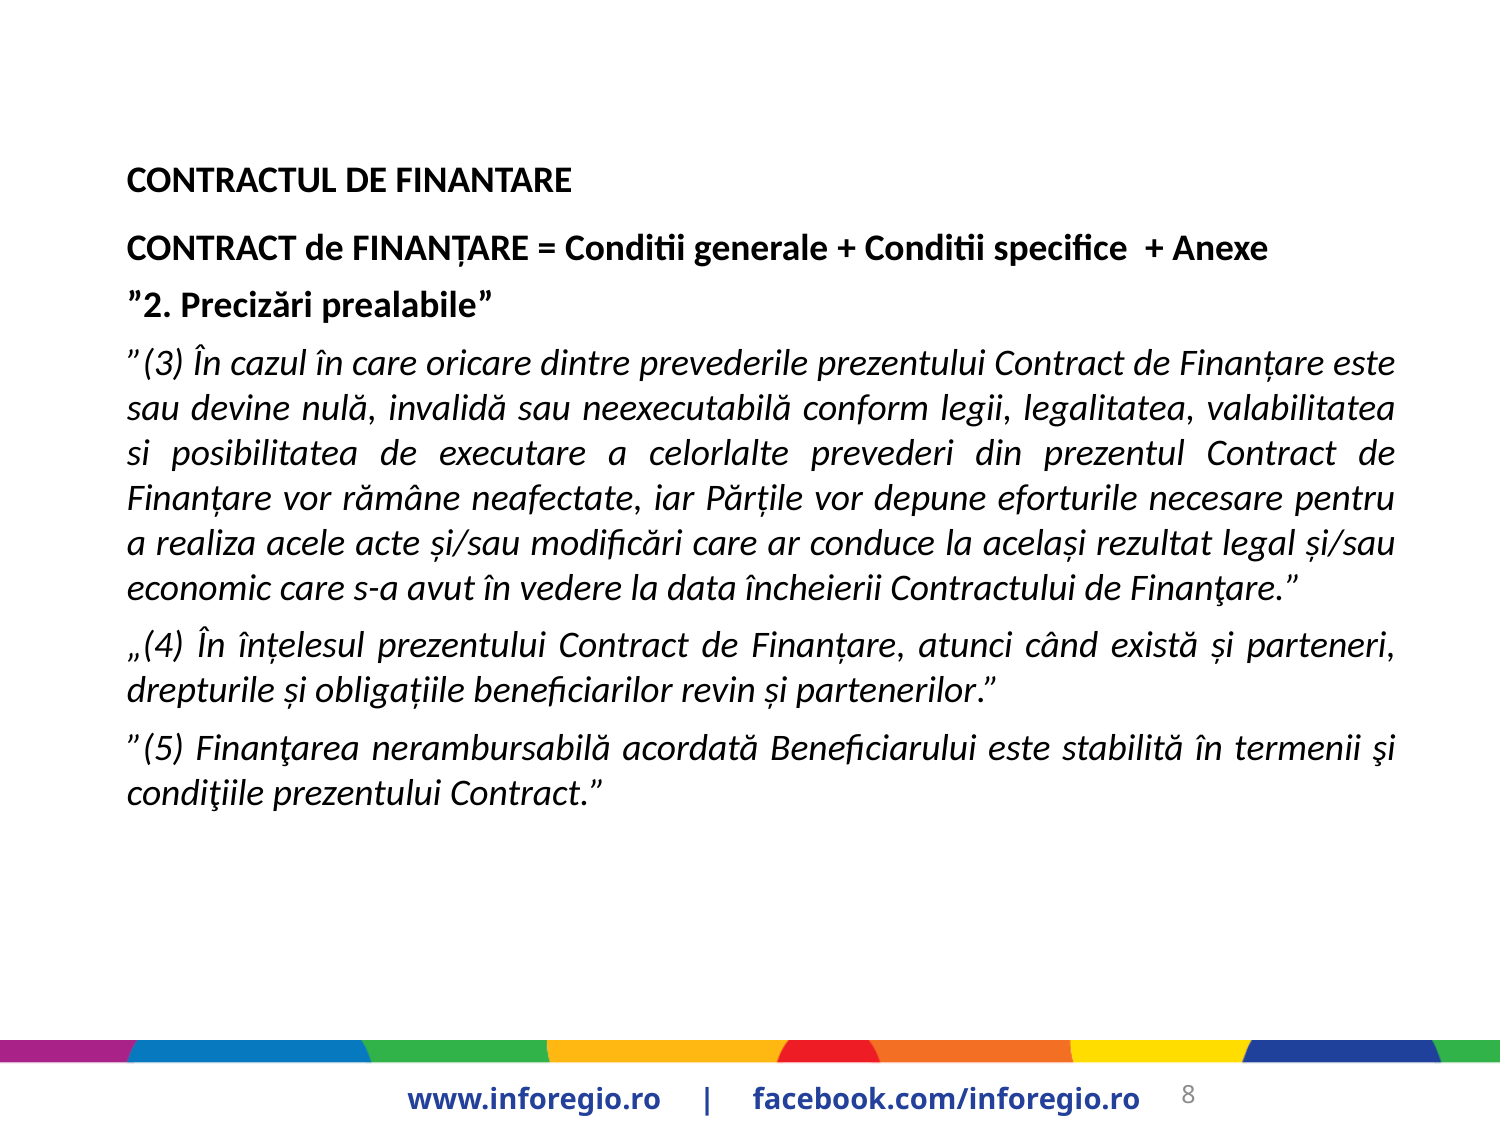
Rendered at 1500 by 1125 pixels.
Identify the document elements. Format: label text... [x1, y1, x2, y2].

picture [0, 1040, 1500, 1066]
slide_number 8 [1139, 1075, 1211, 1125]
text_box www.inforegio.ro | facebook.com/inforegio.ro [392, 1075, 1156, 1123]
text_box CONTRACTUL DE FINANTARE CONTRACT de FINANȚARE = Conditii generale + Conditii specifice + Anexe ”2. Precizări prealabile” ”(3) În cazul în care oricare dintre prevederile prezentului Contract de Finanțare este sau devine nulă, invalidă sau neexecutabilă conform legii, legalitatea, valabilitatea si posibilitatea de executare a celorlalte prevederi din prezentul Contract de Finanțare vor rămâne neafectate, iar Părțile vor depune eforturile necesare pentru a realiza acele acte și/sau modificări care ar conduce la același rezultat legal și/sau economic care s-a avut în vedere la data încheierii Contractului de Finanţare.” „(4) În înțelesul prezentului Contract de Finanțare, atunci când există și parteneri, drepturile și obligațiile beneficiarilor revin și partenerilor.” ”(5) Finanţarea nerambursabilă acordată Beneficiarului este stabilită în termenii şi condiţiile prezentului Contract.” [112, 125, 1412, 821]
